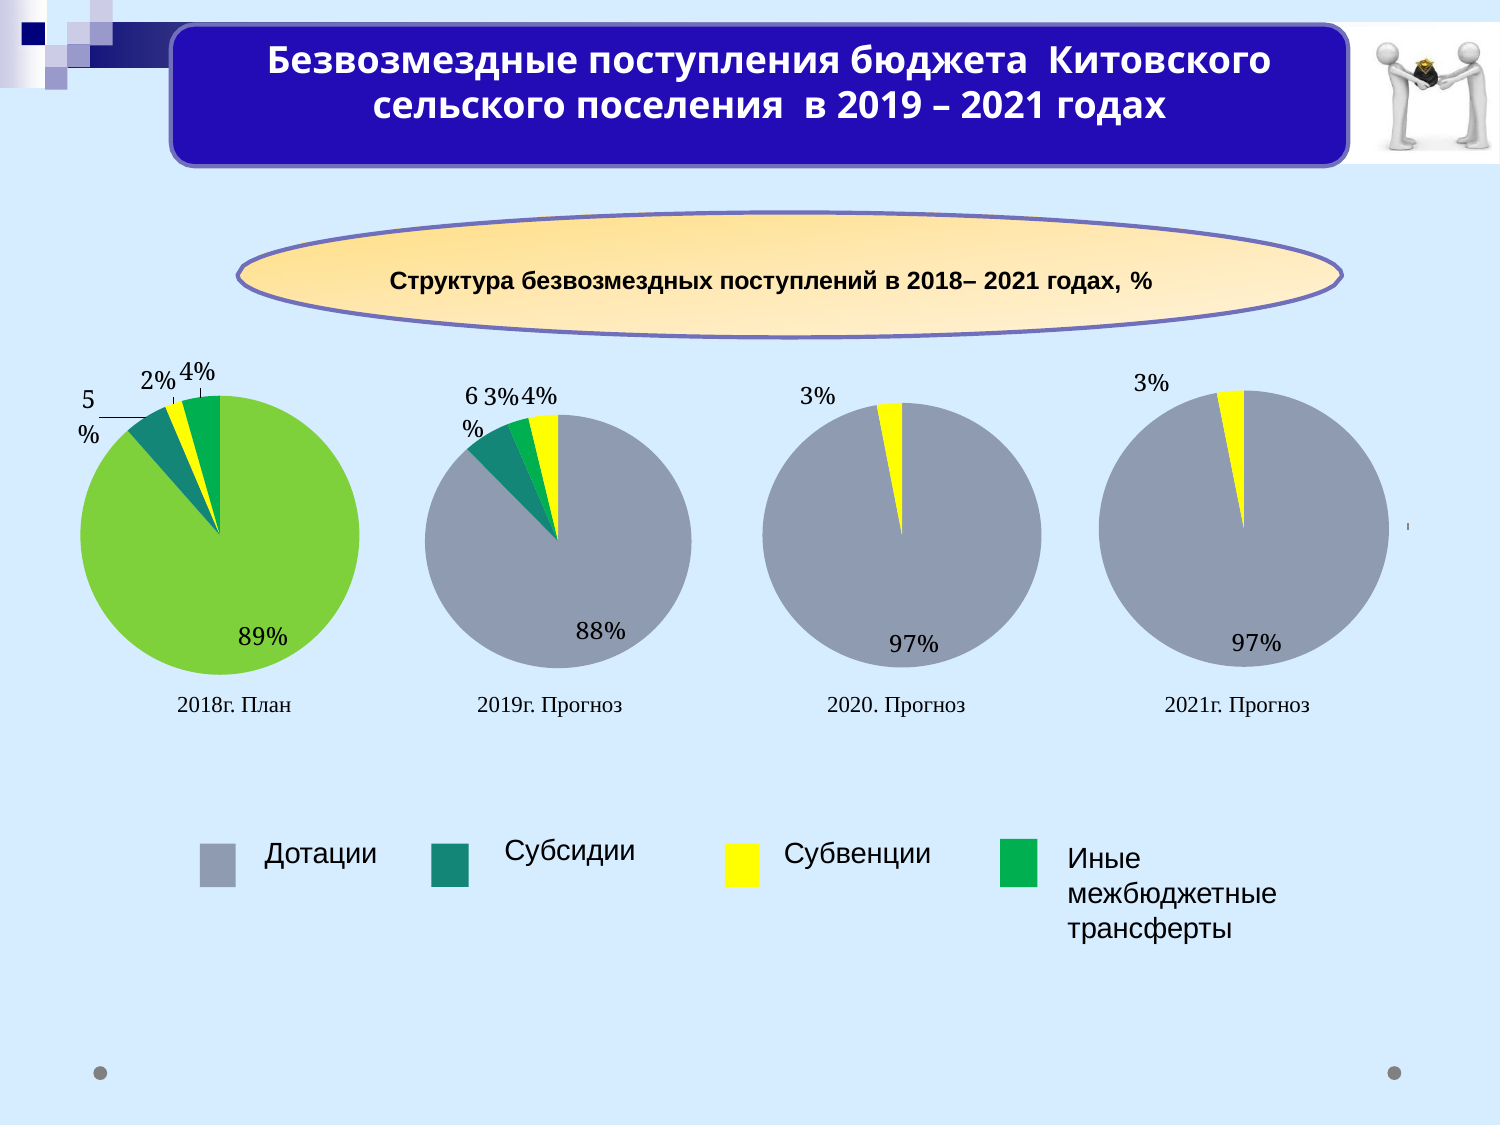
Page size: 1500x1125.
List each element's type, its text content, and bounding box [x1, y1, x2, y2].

text_box [237, 212, 1342, 338]
text_box [724, 843, 760, 888]
text_box 2021г. Прогноз [1162, 697, 1316, 718]
text_box [21, 22, 45, 46]
text_box [1337, 27, 1500, 164]
text_box Субвенции [781, 832, 938, 870]
text_box [89, 0, 113, 22]
text_box [199, 843, 236, 888]
chart [74, 337, 713, 701]
text_box [89, 22, 113, 46]
text_box Безвозмездные поступления бюджета Китовского сельского поселения в 2019 – 2021 годах [262, 33, 1275, 187]
text_box Дотации [262, 832, 400, 870]
text_box [237, 212, 715, 274]
text_box [431, 843, 469, 887]
text_box [45, 45, 67, 67]
text_box [45, 67, 68, 90]
text_box [0, 0, 47, 88]
text_box Структура безвозмездных поступлений в 2018– 2021 годах, % [387, 262, 1168, 295]
text_box 2019г. Прогноз [474, 710, 628, 718]
text_box [90, 22, 1500, 68]
text_box [864, 212, 1340, 269]
text_box 2020. Прогноз [824, 696, 978, 717]
text_box [237, 277, 725, 338]
text_box [67, 22, 89, 44]
text_box [854, 280, 1340, 338]
text_box [170, 24, 1349, 167]
text_box 2018г. План [174, 687, 297, 718]
text_box Иные межбюджетные трансферты [1052, 832, 1316, 952]
chart [737, 349, 1438, 688]
text_box Субсидии [502, 828, 663, 866]
text_box [1000, 838, 1038, 888]
text_box [67, 44, 90, 68]
